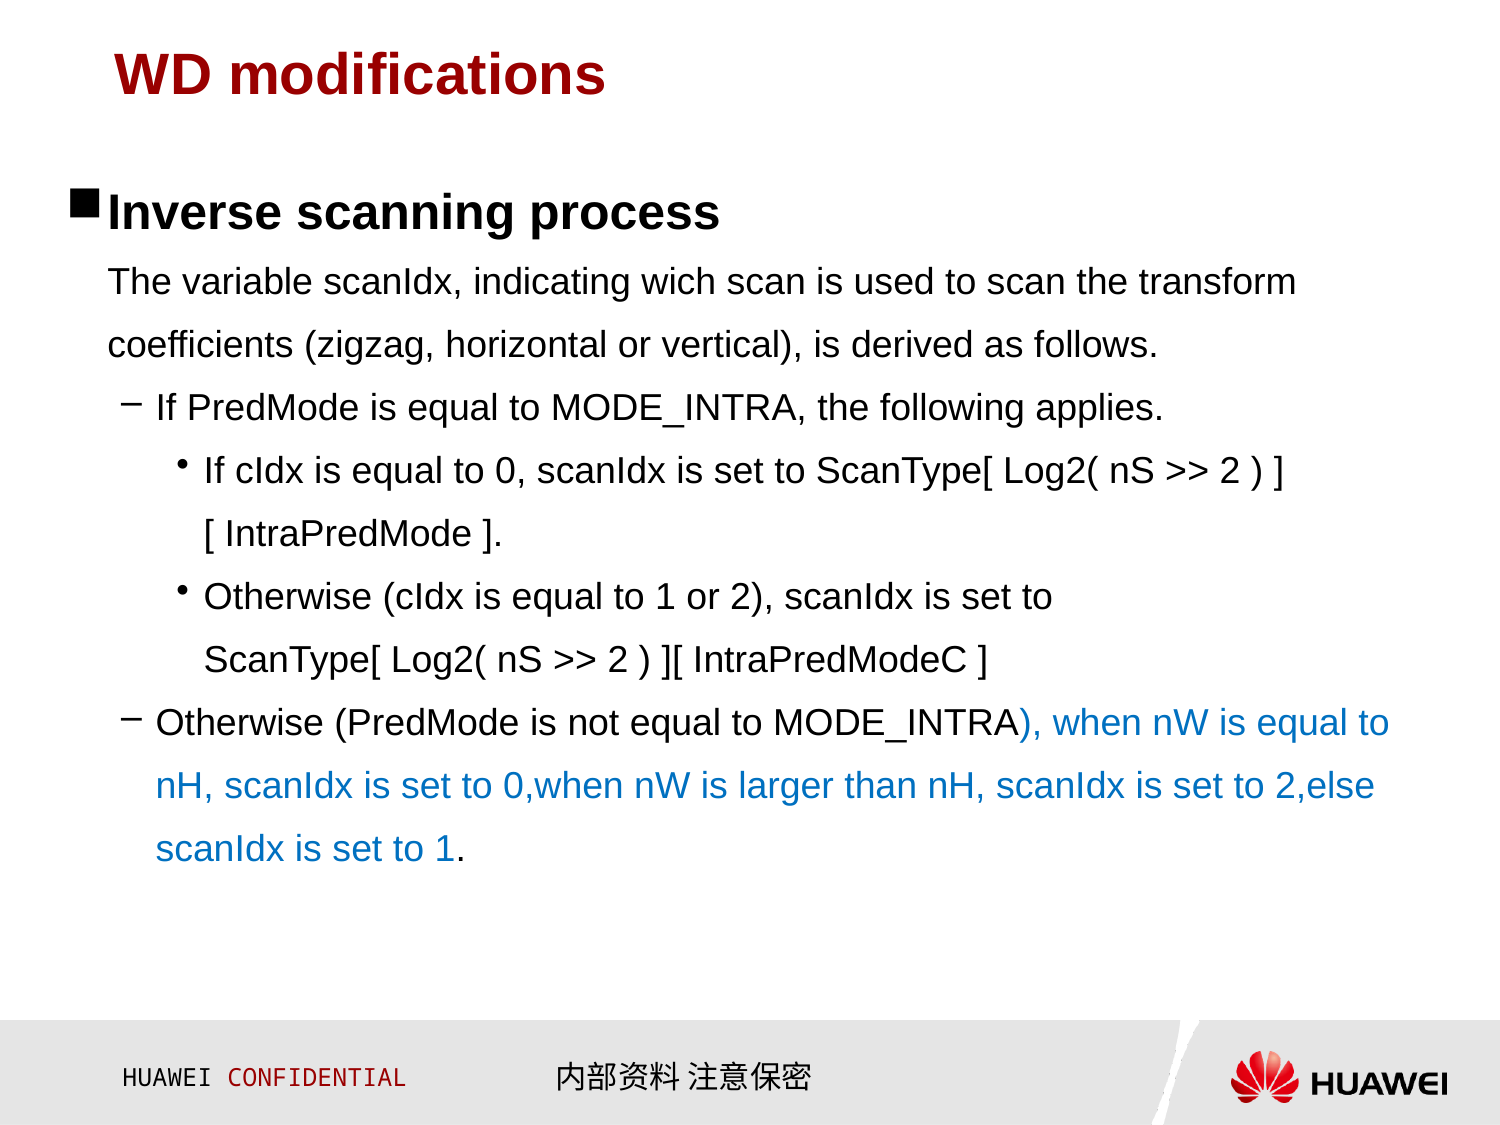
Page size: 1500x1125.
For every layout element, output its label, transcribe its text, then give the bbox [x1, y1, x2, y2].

title WD modifications [101, 18, 1426, 124]
picture [0, 1020, 1500, 1125]
list Inverse scanning process The variable scanIdx, indicating wich scan is used to scan the transform coefficients (zigzag, horizontal or vertical), is derived as follows. If PredMode is equal to MODE_INTRA, the following applies. If cIdx is equal to 0, scanIdx is set to ScanType[ Log2( nS >> 2 ) ][ IntraPredMode ]. Otherwise (cIdx is equal to 1 or 2), scanIdx is set to ScanType[ Log2( nS >> 2 ) ][ IntraPredModeC ] Otherwise (PredMode is not equal to MODE_INTRA), when nW is equal to nH, scanIdx is set to 0,when nW is larger than nH, scanIdx is set to 2,else scanIdx is set to 1. [52, 148, 1448, 1006]
